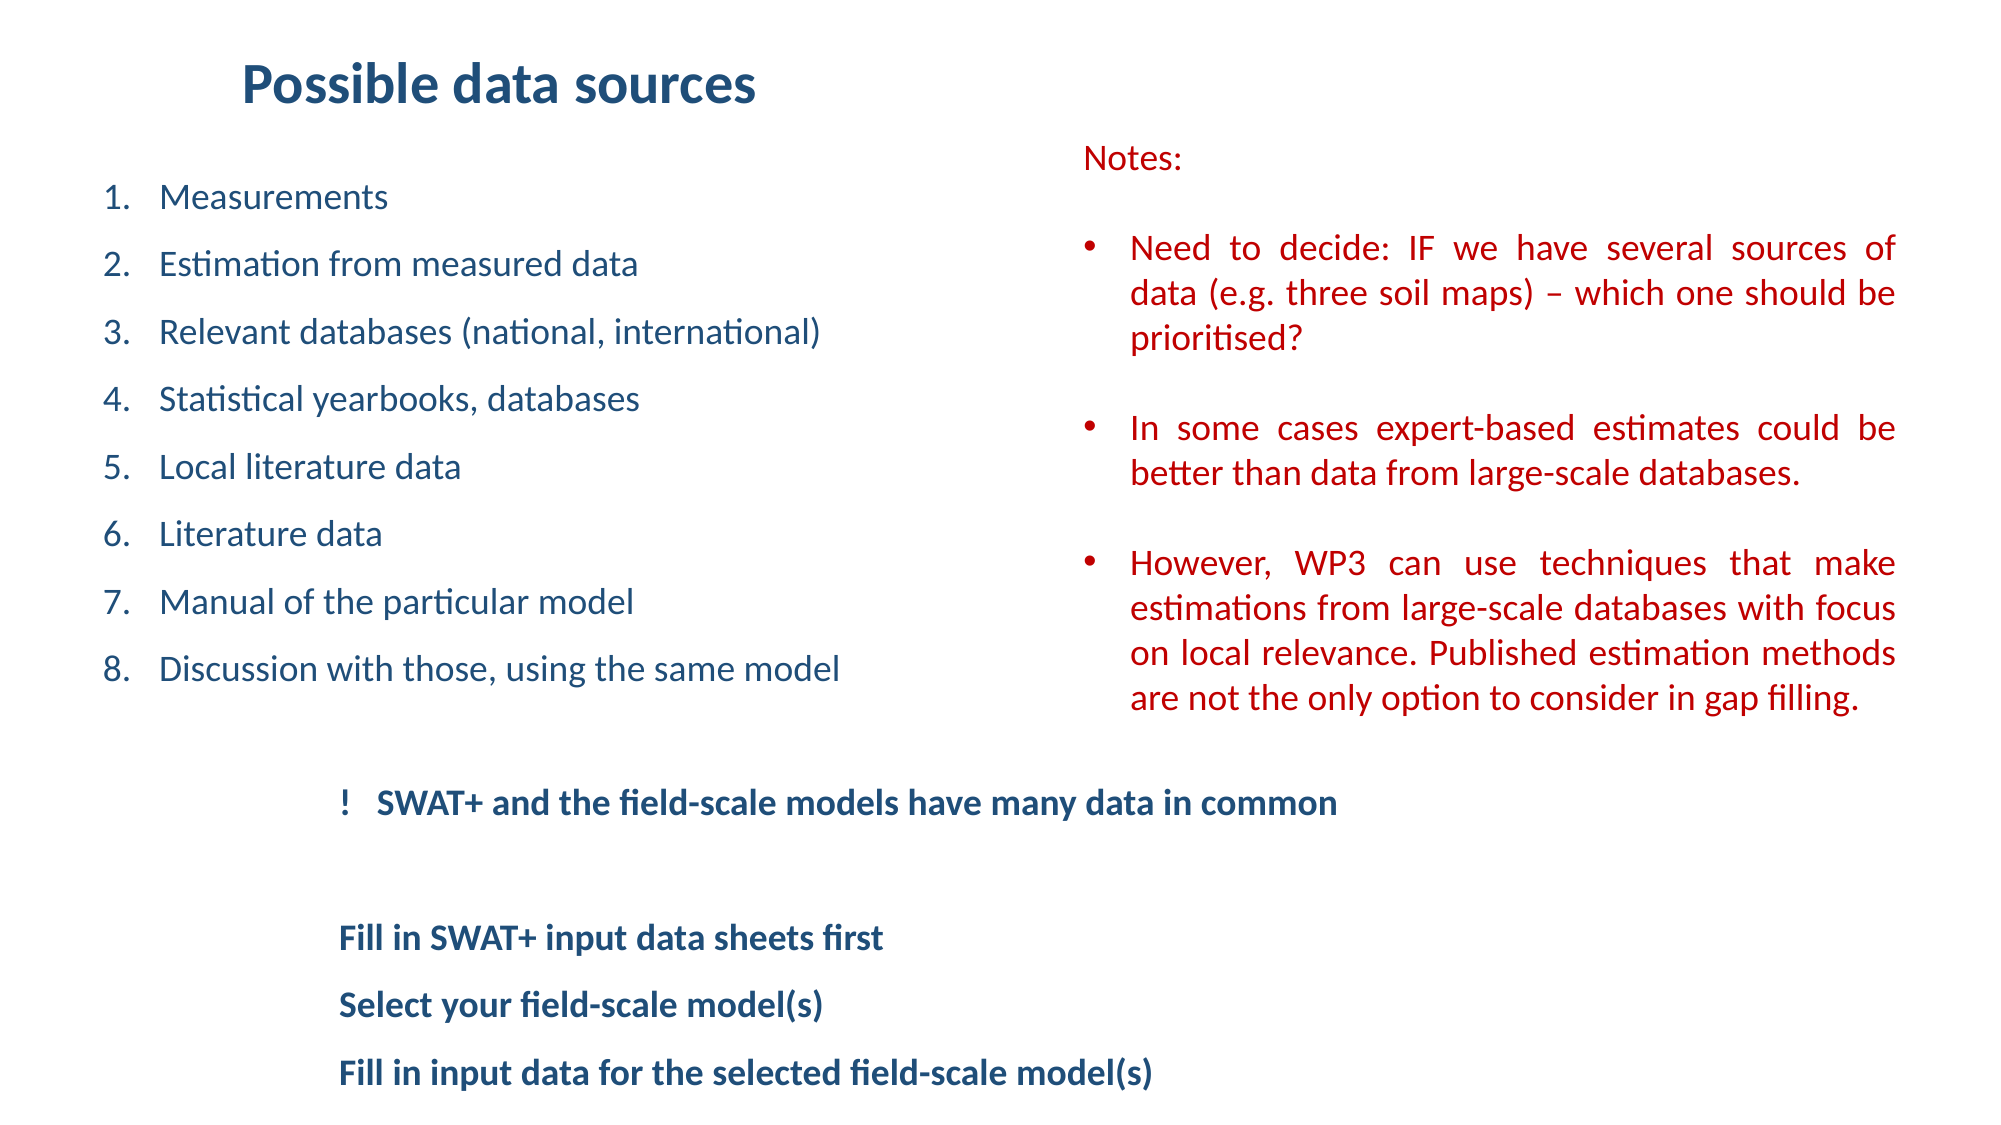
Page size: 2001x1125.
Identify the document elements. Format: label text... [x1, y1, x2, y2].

text_box Measurements Estimation from measured data Relevant databases (national, international) Statistical yearbooks, databases Local literature data Literature data Manual of the particular model Discussion with those, using the same model [88, 141, 932, 697]
text_box ! SWAT+ and the field-scale models have many data in common Fill in SWAT+ input data sheets first Select your field-scale model(s) Fill in input data for the selected field-scale model(s) [324, 747, 1632, 1101]
text_box Notes: Need to decide: IF we have several sources of data (e.g. three soil maps) – which one should be prioritised? In some cases expert-based estimates could be better than data from large-scale databases. However, WP3 can use techniques that make estimations from large-scale databases with focus on local relevance. Published estimation methods are not the only option to consider in gap filling. [1068, 125, 1912, 726]
text_box Possible data sources [227, 45, 1728, 126]
